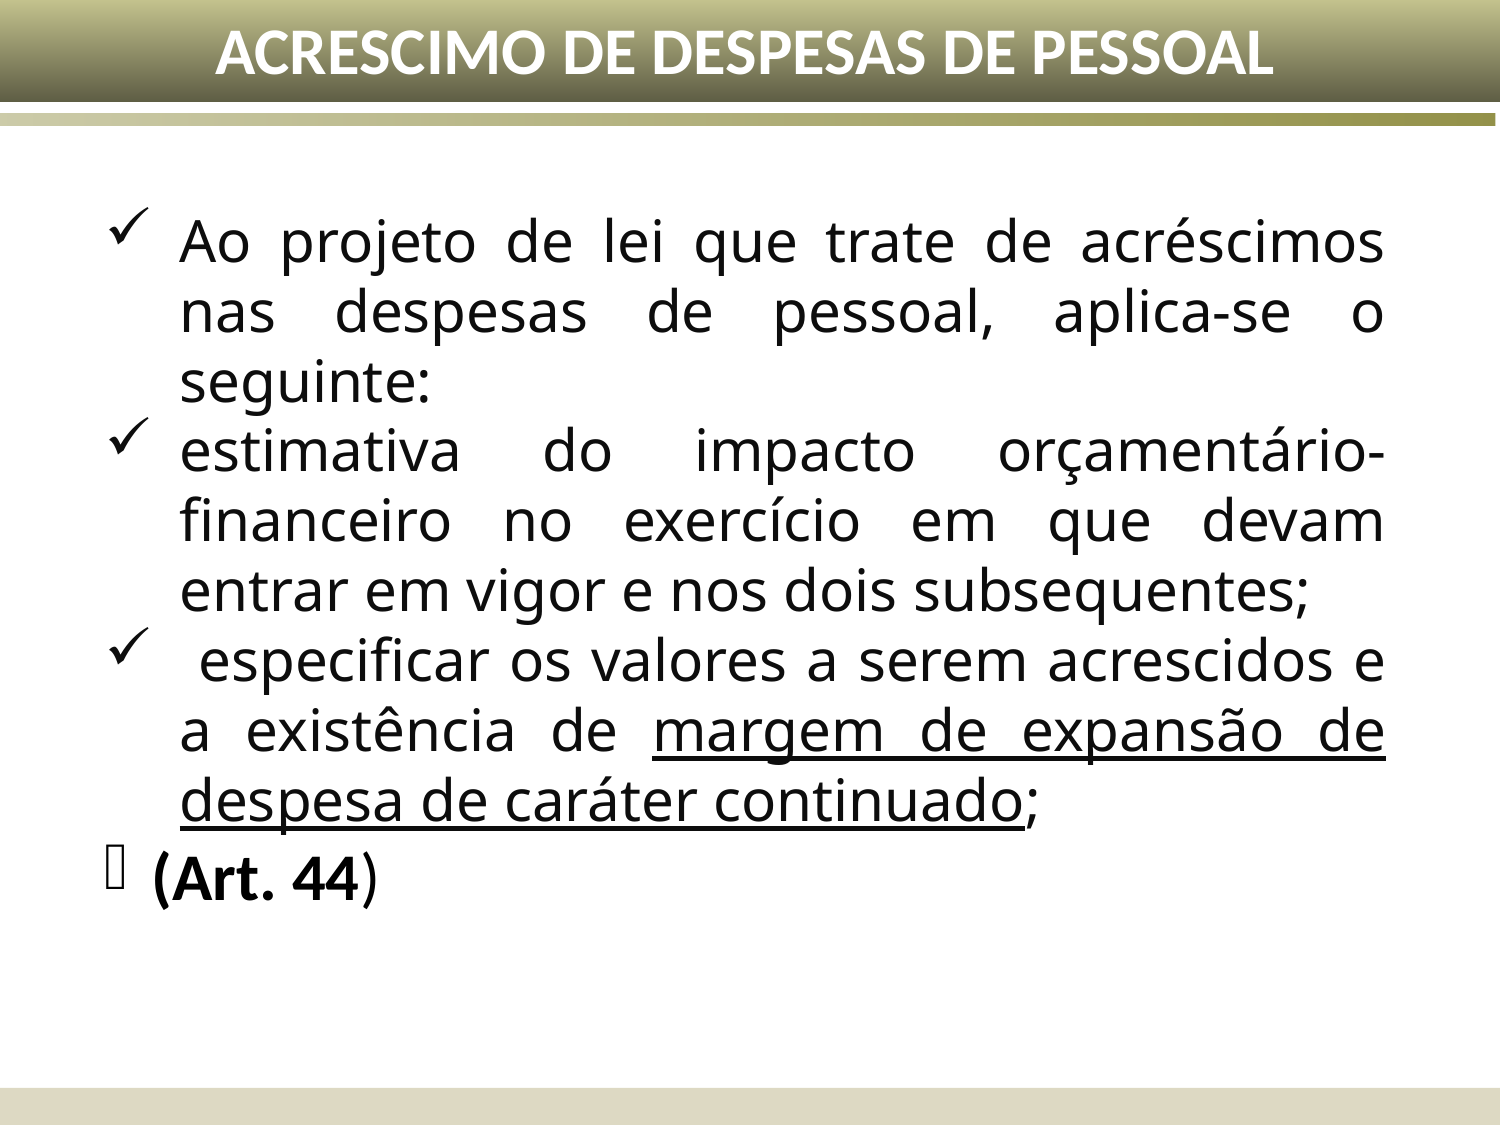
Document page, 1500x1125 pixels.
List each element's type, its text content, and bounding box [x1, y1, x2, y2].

text_box [0, 113, 1496, 126]
text_box Ao projeto de lei que trate de acréscimos nas despesas de pessoal, aplica-se o seguinte: estimativa do impacto orçamentário-financeiro no exercício em que devam entrar em vigor e nos dois subsequentes; especificar os valores a serem acrescidos e a existência de margem de expansão de despesa de caráter continuado; (Art. 44) [89, 196, 1401, 921]
text_box [0, 1087, 1500, 1125]
text_box ACRESCIMO DE DESPESAS DE PESSOAL [0, 0, 1496, 96]
text_box [0, 0, 1500, 102]
